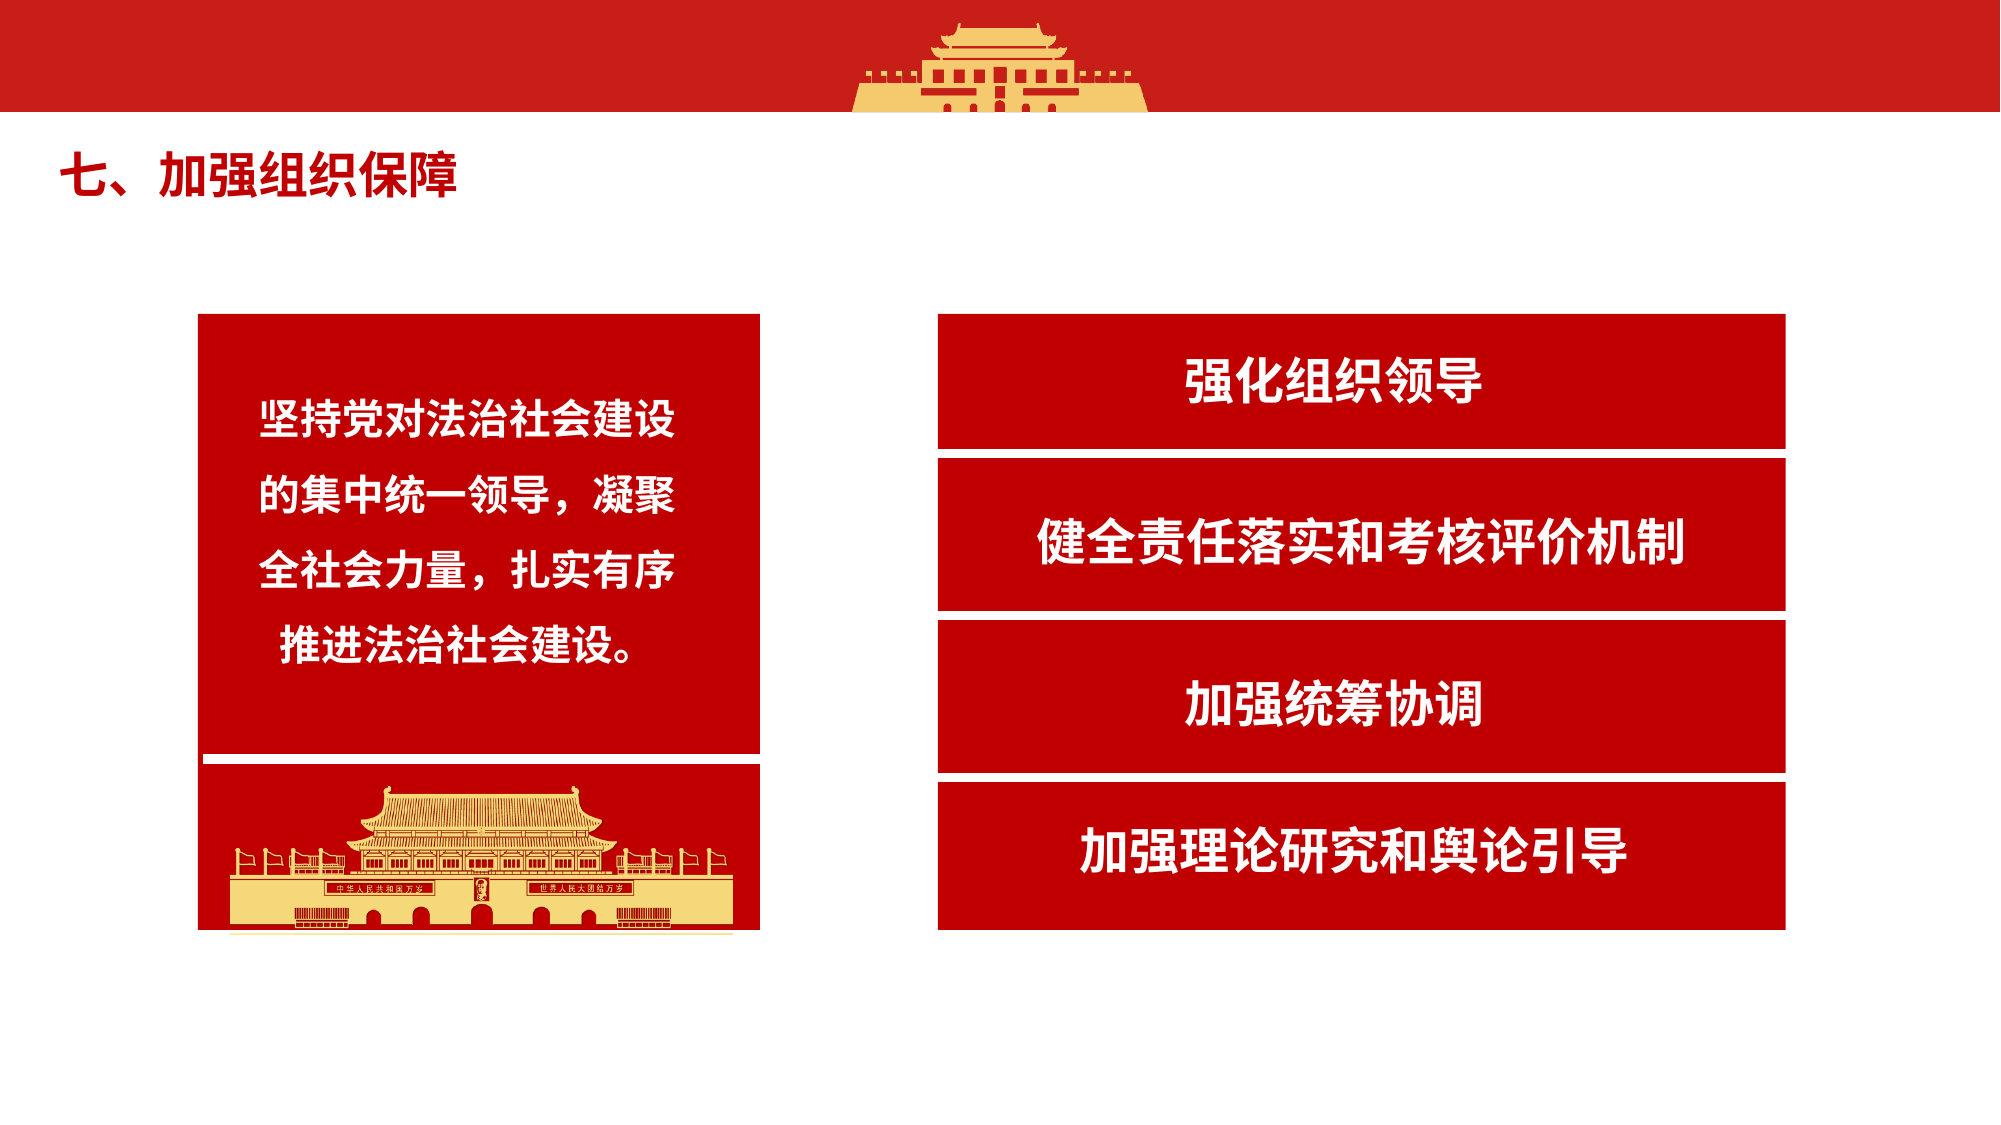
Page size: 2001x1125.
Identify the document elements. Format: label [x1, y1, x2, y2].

text_box [197, 313, 760, 935]
picture [835, 0, 1165, 163]
text_box [904, 313, 1786, 930]
